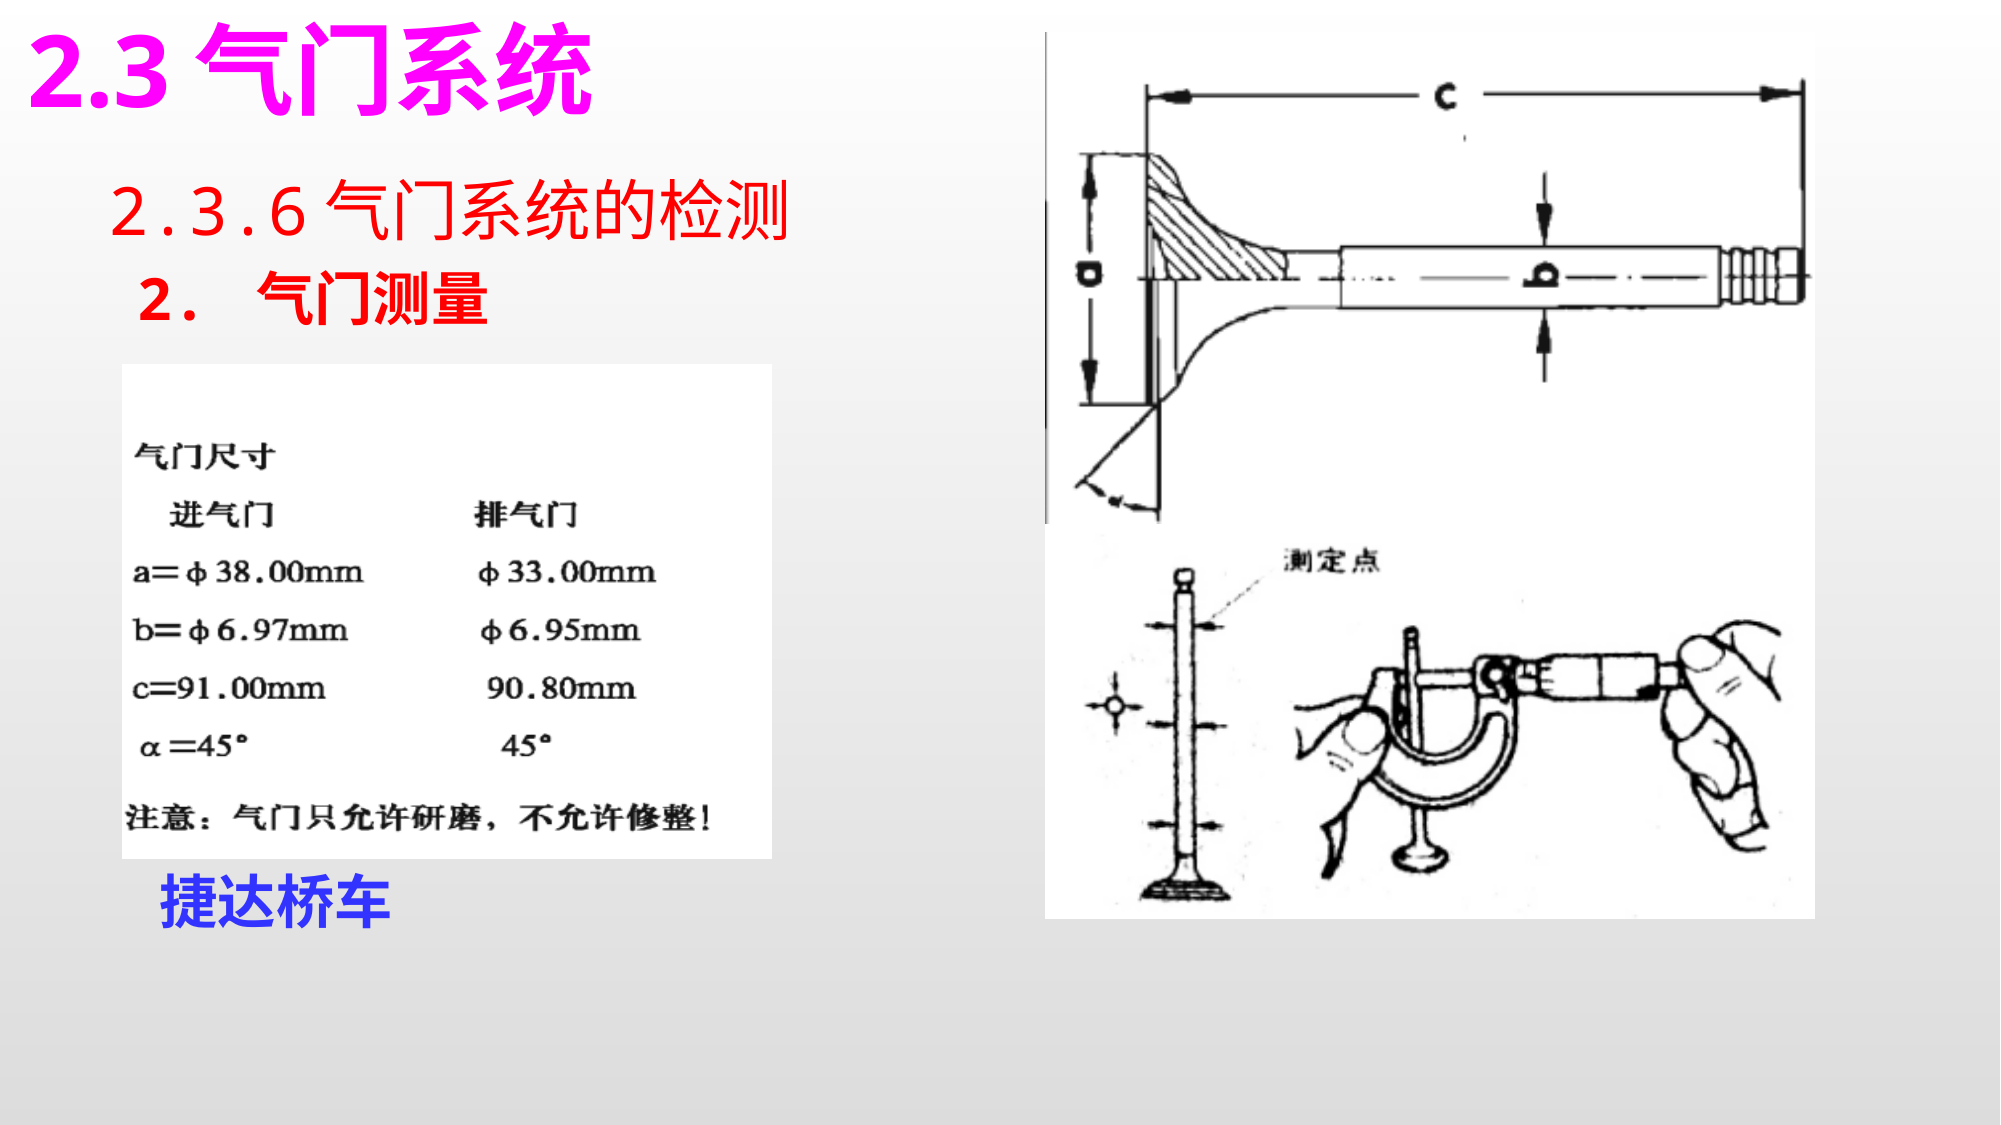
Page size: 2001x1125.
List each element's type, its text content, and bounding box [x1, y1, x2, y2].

picture [122, 364, 772, 859]
text_box 2.3气门系统 [12, 0, 1288, 162]
text_box 捷达桥车 [144, 859, 476, 943]
picture [1045, 32, 1815, 919]
text_box 2. 气门测量 [122, 255, 631, 340]
text_box 2.3.6气门系统的检测 [93, 161, 820, 242]
